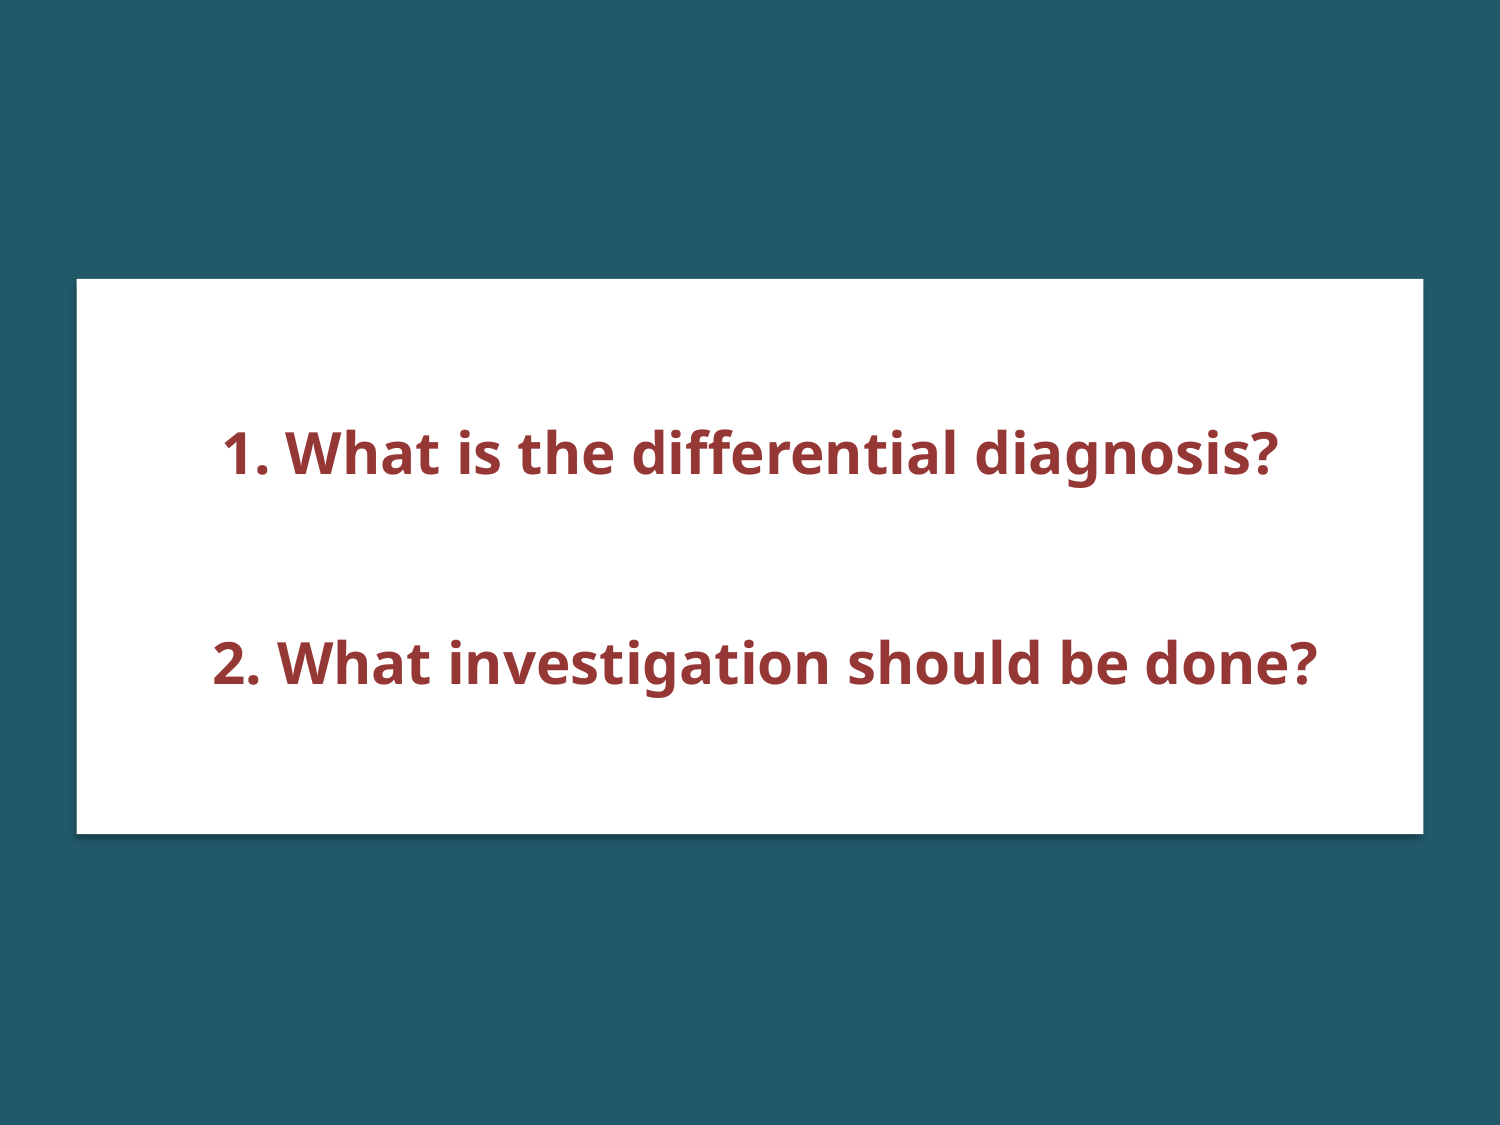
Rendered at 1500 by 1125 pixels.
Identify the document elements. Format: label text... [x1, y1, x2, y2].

text_box 1. What is the differential diagnosis? 2. What investigation should be done? [75, 277, 1425, 836]
